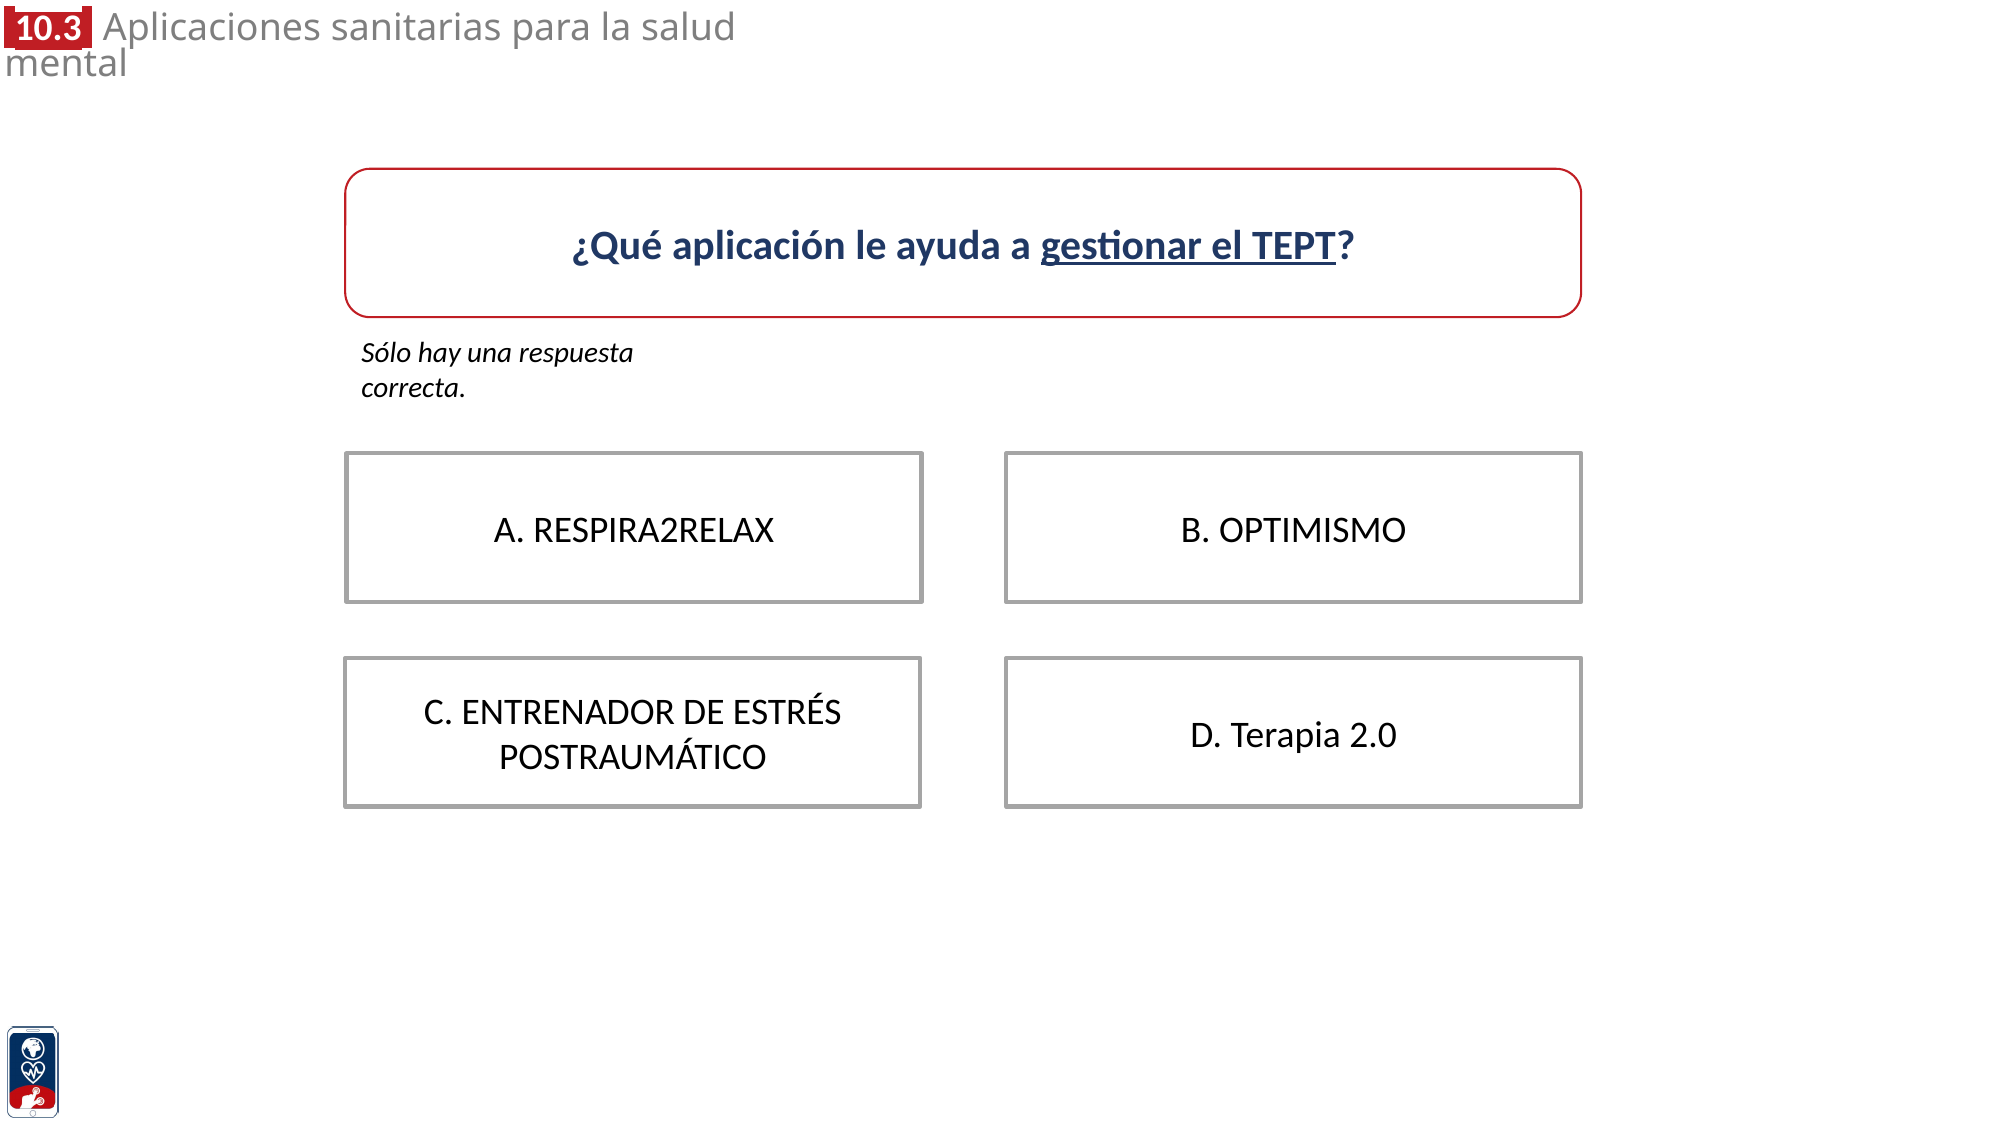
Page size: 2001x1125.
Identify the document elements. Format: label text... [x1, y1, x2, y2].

text_box B. OPTIMISMO [1004, 451, 1583, 604]
text_box C. ENTRENADOR DE ESTRÉS POSTRAUMÁTICO [343, 656, 922, 809]
text_box A. RESPIRA2RELAX [344, 451, 924, 604]
text_box D. Terapia 2.0 [1004, 656, 1583, 809]
text_box ¿Qué aplicación le ayuda a gestionar el TEPT? [345, 168, 1582, 318]
picture [7, 1026, 59, 1118]
text_box Sólo hay una respuesta correcta. [346, 325, 700, 411]
